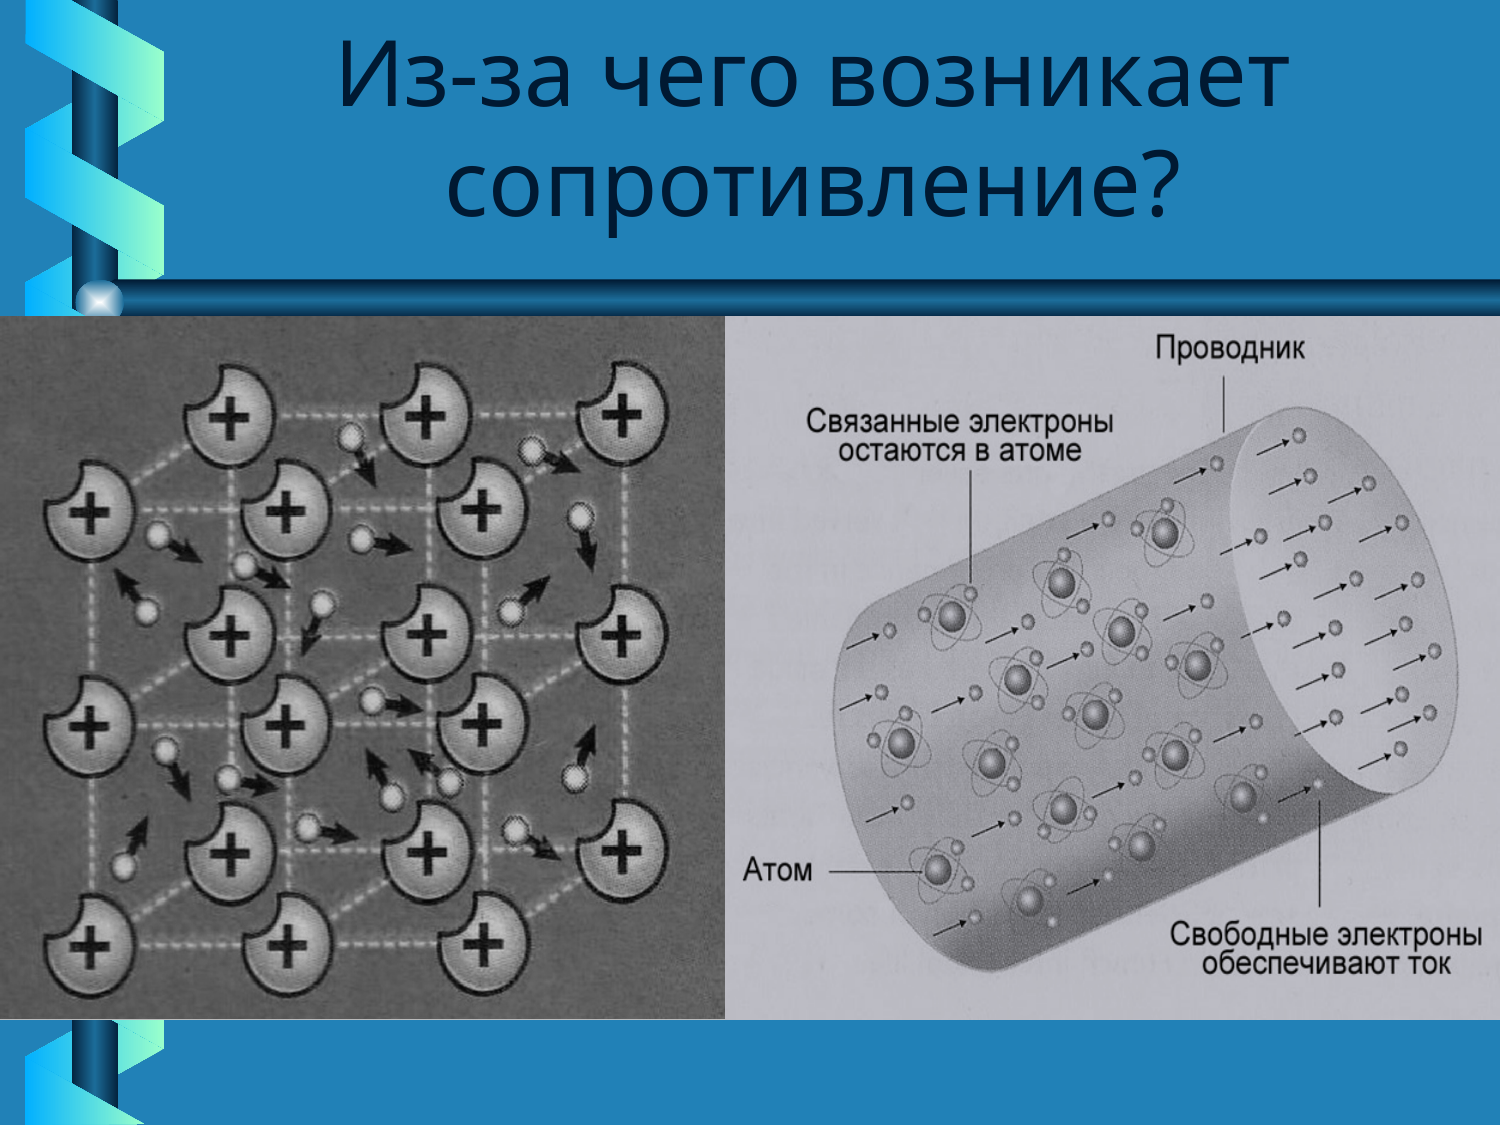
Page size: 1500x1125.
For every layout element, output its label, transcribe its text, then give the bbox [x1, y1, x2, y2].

title Из-за чего возникает сопротивление? [175, 0, 1451, 243]
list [726, 316, 1500, 1020]
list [0, 316, 726, 1020]
